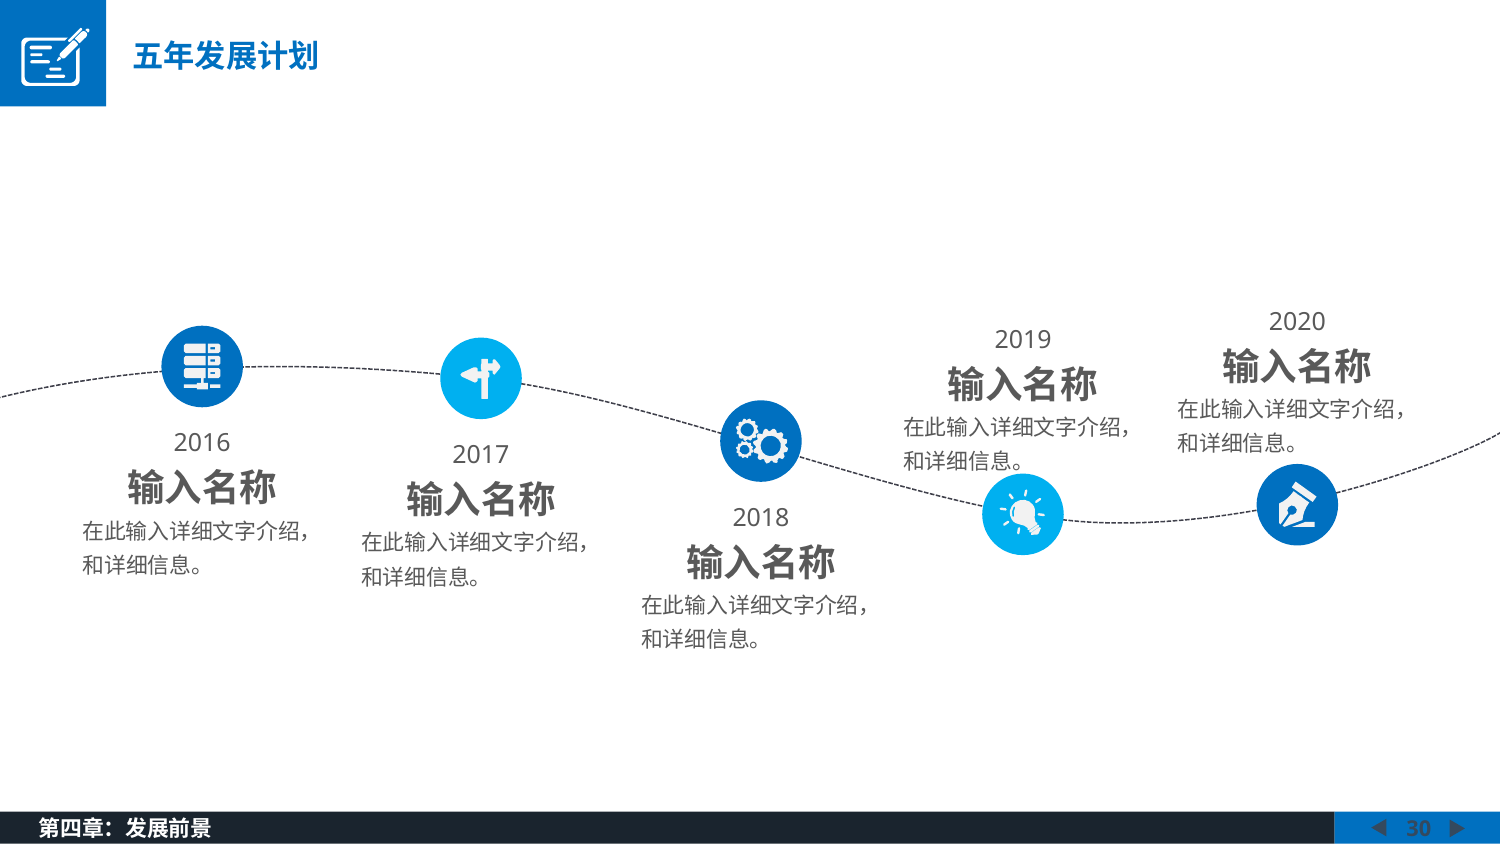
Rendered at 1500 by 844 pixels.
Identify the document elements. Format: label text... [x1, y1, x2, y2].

text_box [1070, 424, 1254, 526]
text_box 2019 输入名称 在此输入详细文字介绍， 和详细信息。 [888, 306, 1158, 482]
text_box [439, 337, 523, 420]
text_box 30 [1334, 809, 1500, 844]
text_box 2016 输入名称 在此输入详细文字介绍， 和详细信息。 [67, 410, 337, 585]
text_box 2017 输入名称 在此输入详细文字介绍， 和详细信息。 [346, 422, 616, 597]
text_box [21, 27, 90, 86]
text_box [719, 400, 802, 483]
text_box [981, 473, 1064, 556]
text_box [249, 364, 434, 409]
text_box [526, 383, 714, 434]
text_box 五年发展计划 [121, 44, 644, 103]
text_box [1341, 430, 1500, 492]
text_box [0, 0, 108, 108]
text_box 2018 输入名称 在此输入详细文字介绍， 和详细信息。 [626, 484, 896, 660]
text_box 2020 输入名称 在此输入详细文字介绍， 和详细信息。 [1162, 289, 1432, 464]
text_box [0, 369, 156, 402]
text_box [1256, 463, 1339, 546]
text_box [161, 325, 244, 408]
text_box 第四章：发展前景 [0, 809, 254, 844]
text_box [108, 0, 1500, 108]
text_box [254, 809, 1332, 844]
text_box [806, 416, 976, 507]
